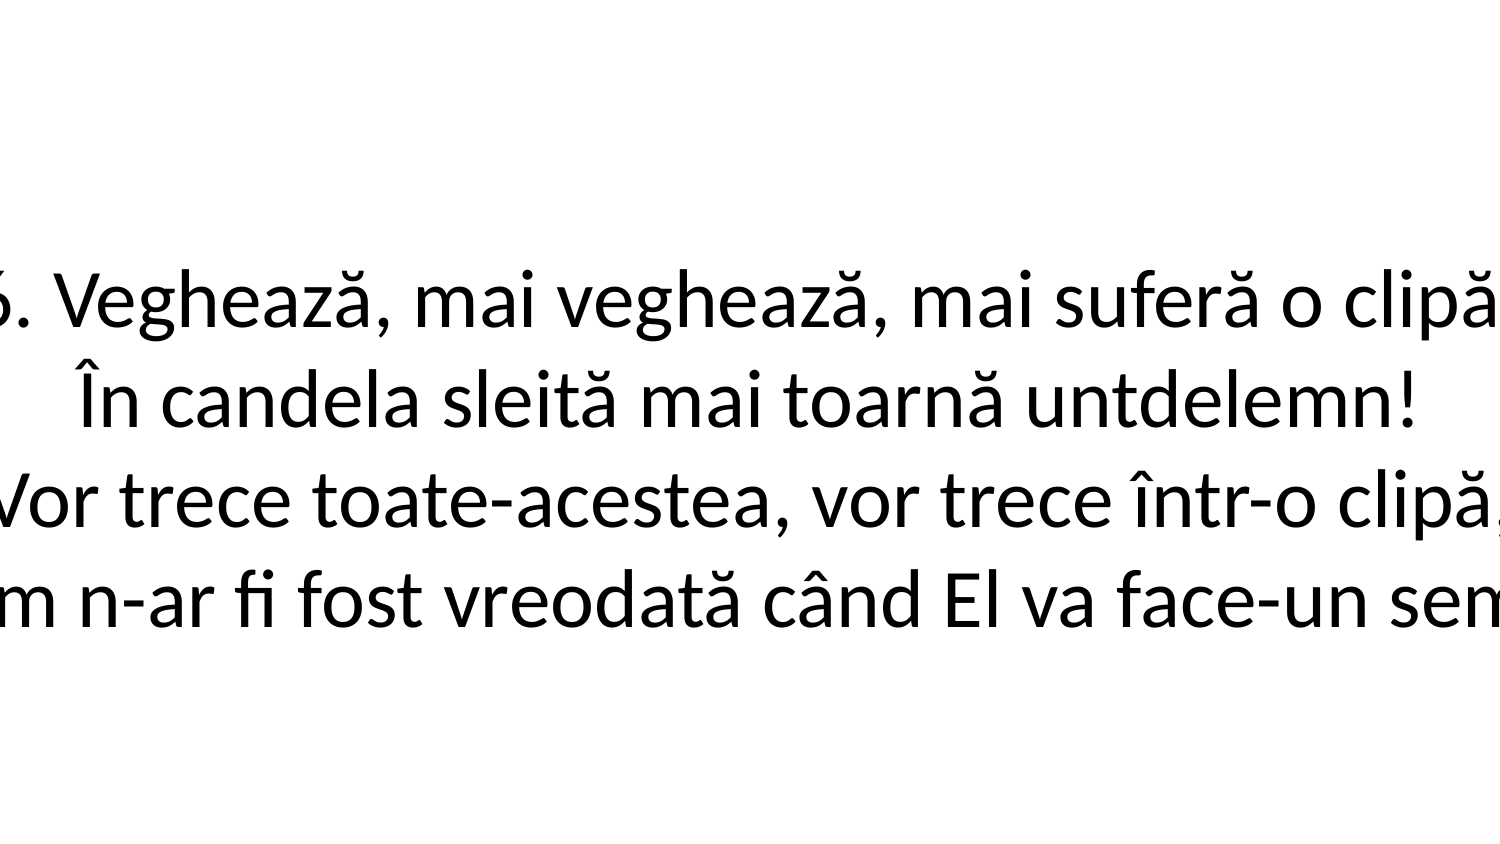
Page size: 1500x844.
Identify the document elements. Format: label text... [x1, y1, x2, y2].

text_box 6. Veghează, mai veghează, mai suferă o clipă! În candela sleită mai toarnă untdelemn! Vor trece toate-acestea, vor trece într-o clipă, Cum n-ar fi fost vreodată când El va face-un semn. [0, 192, 1500, 652]
